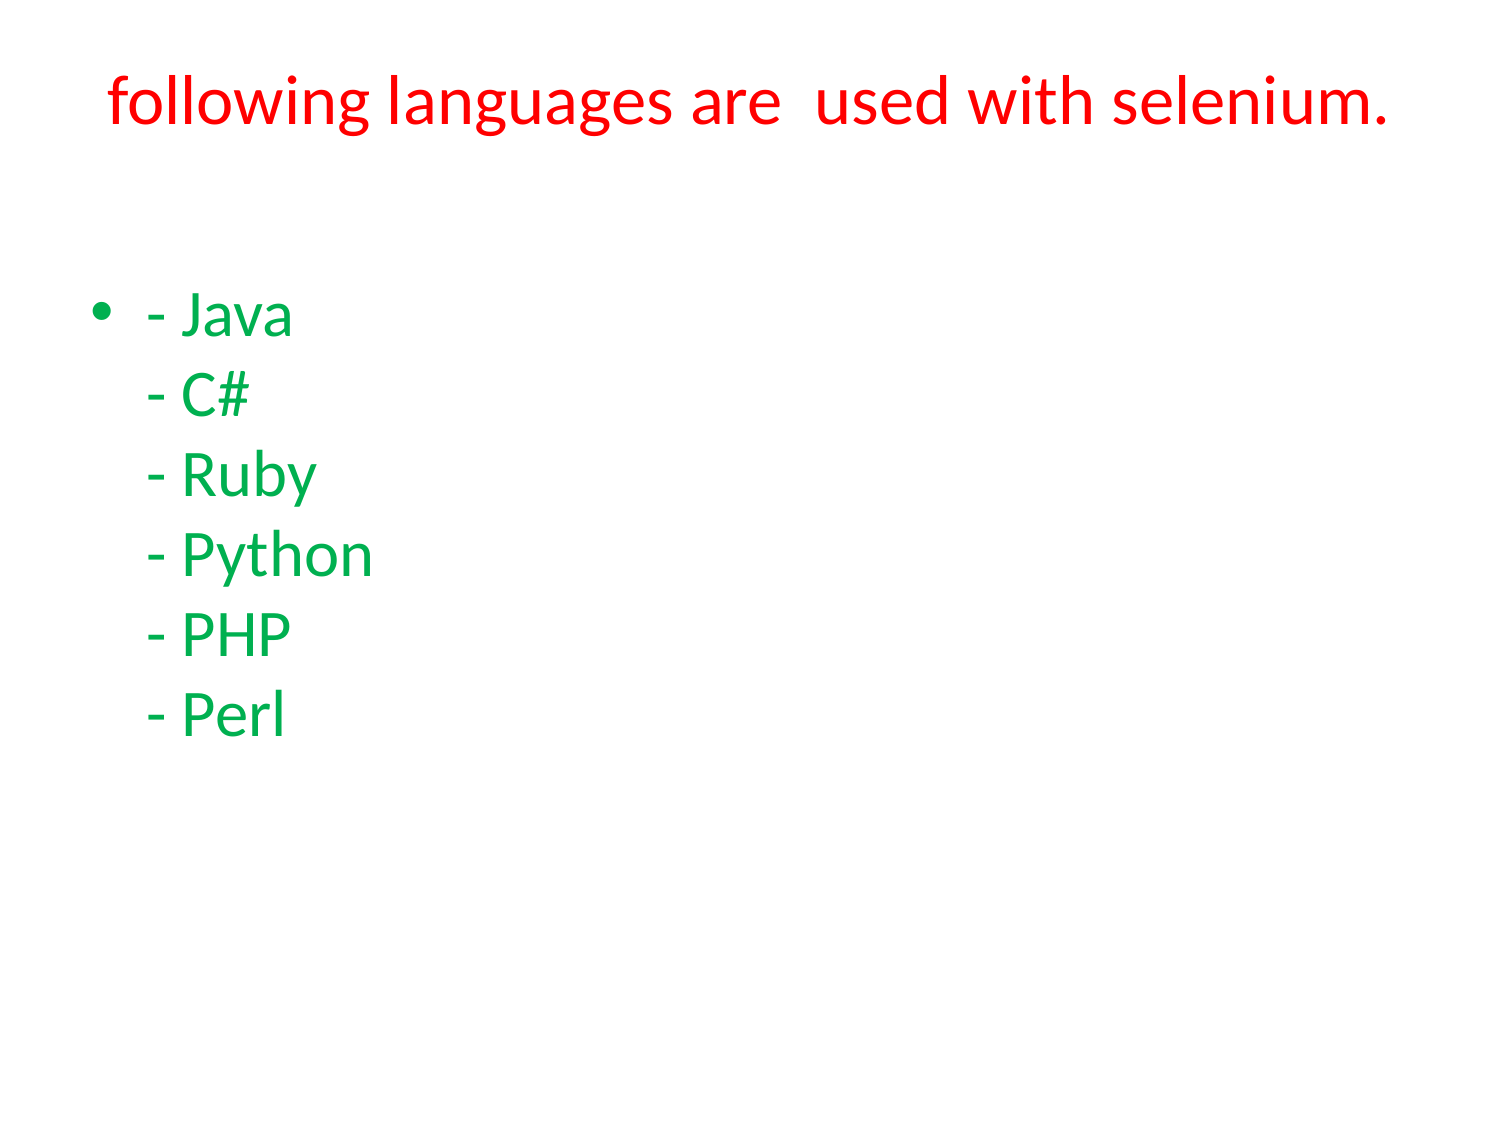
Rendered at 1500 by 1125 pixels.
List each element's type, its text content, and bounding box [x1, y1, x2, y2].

title following languages are used with selenium. [75, 45, 1425, 233]
list - Java - C# - Ruby - Python - PHP - Perl [75, 262, 1425, 1005]
